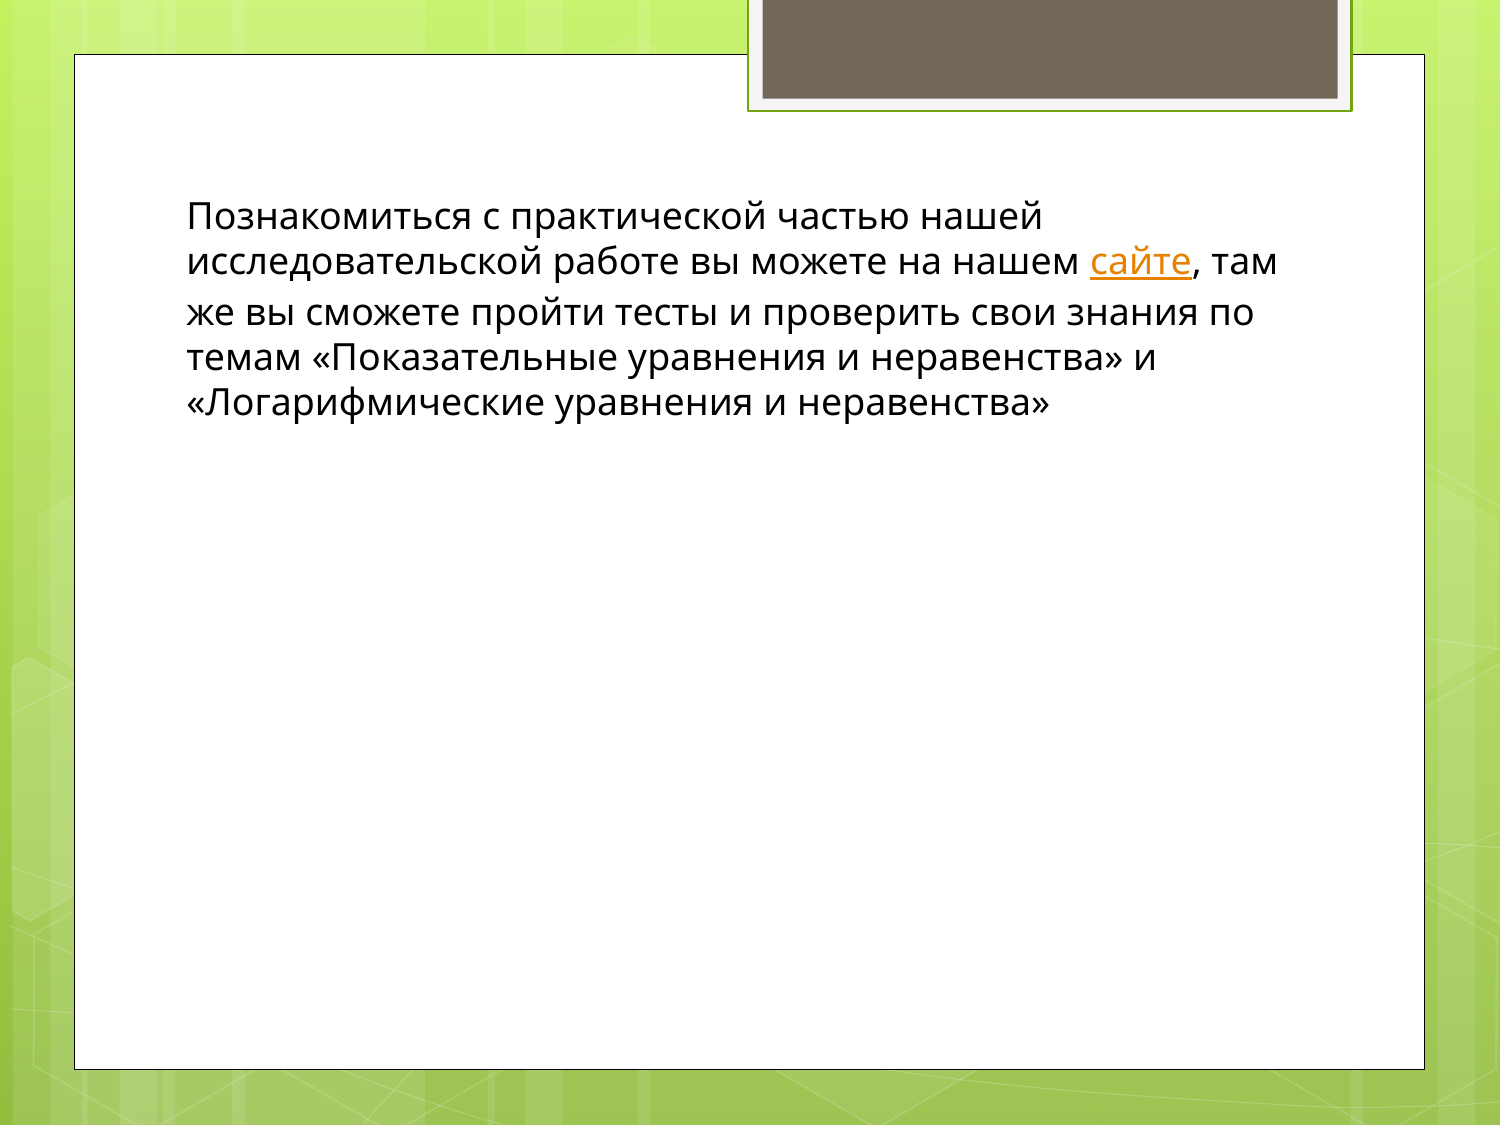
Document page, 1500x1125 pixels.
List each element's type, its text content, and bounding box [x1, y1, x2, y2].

text_box Познакомиться с практической частью нашей исследовательской работе вы можете на нашем сайте, там же вы сможете пройти тесты и проверить свои знания по темам «Показательные уравнения и неравенства» и «Логарифмические уравнения и неравенства» [171, 184, 1310, 431]
